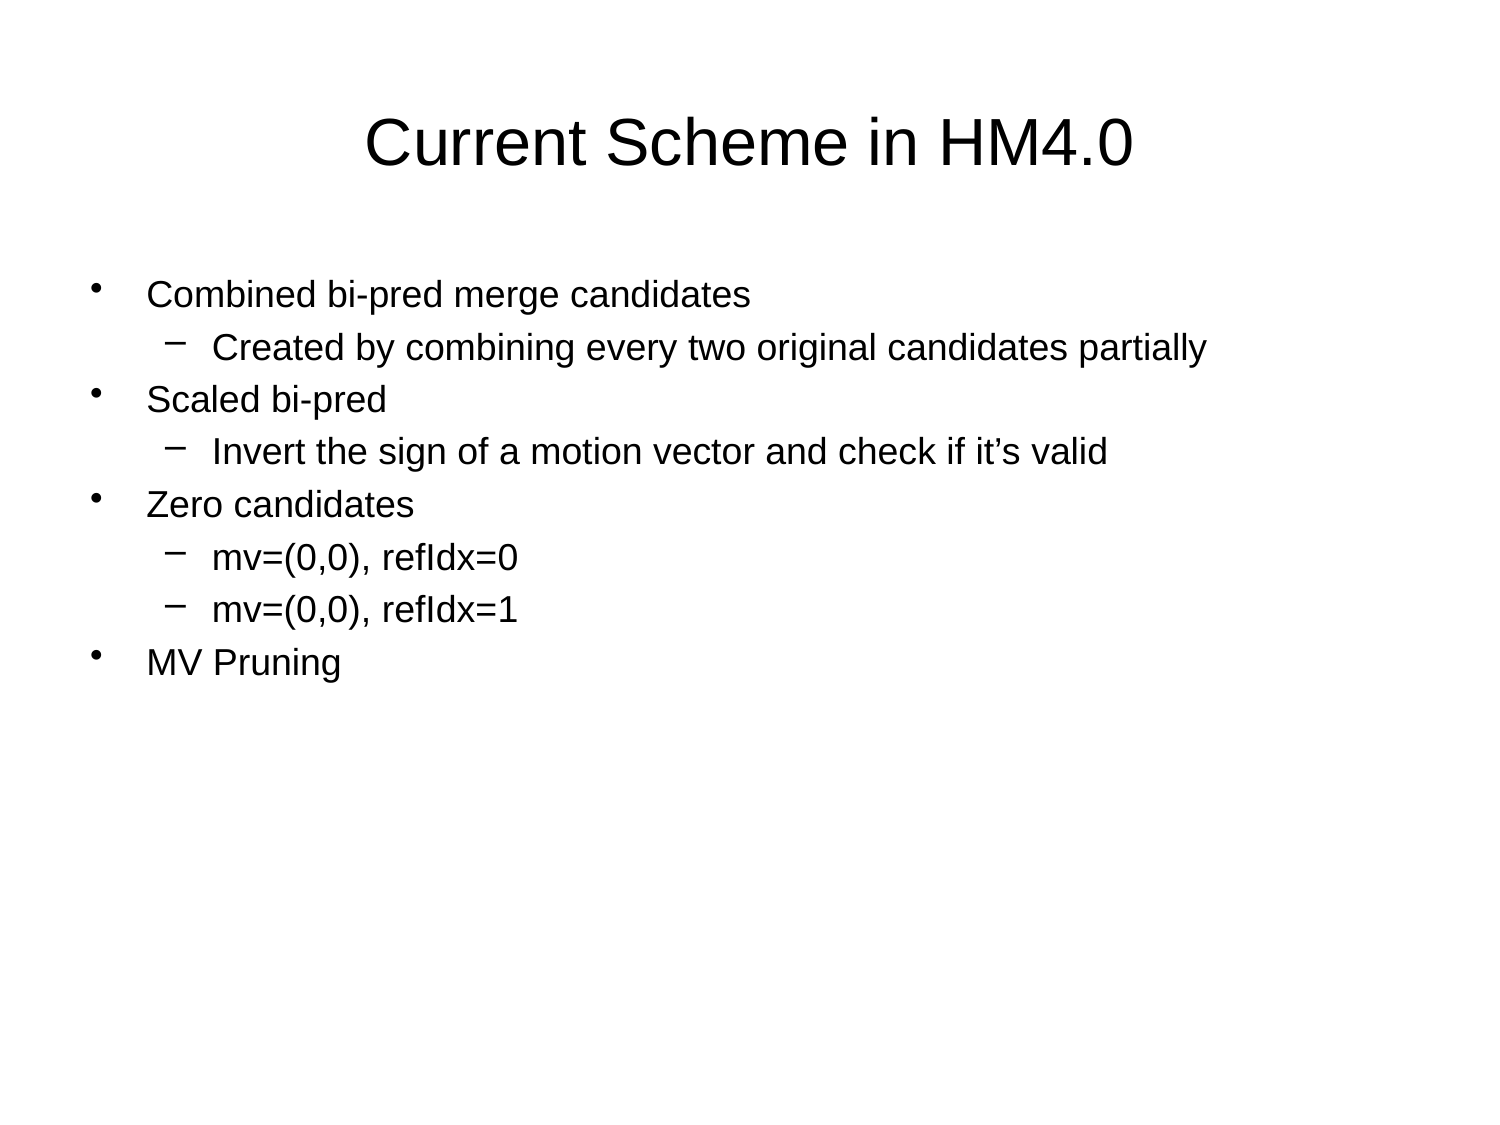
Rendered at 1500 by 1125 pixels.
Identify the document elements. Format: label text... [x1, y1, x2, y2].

list Combined bi-pred merge candidates Created by combining every two original candidates partially Scaled bi-pred Invert the sign of a motion vector and check if it’s valid Zero candidates mv=(0,0), refIdx=0 mv=(0,0), refIdx=1 MV Pruning [74, 262, 1426, 1006]
title Current Scheme in HM4.0 [74, 44, 1426, 233]
